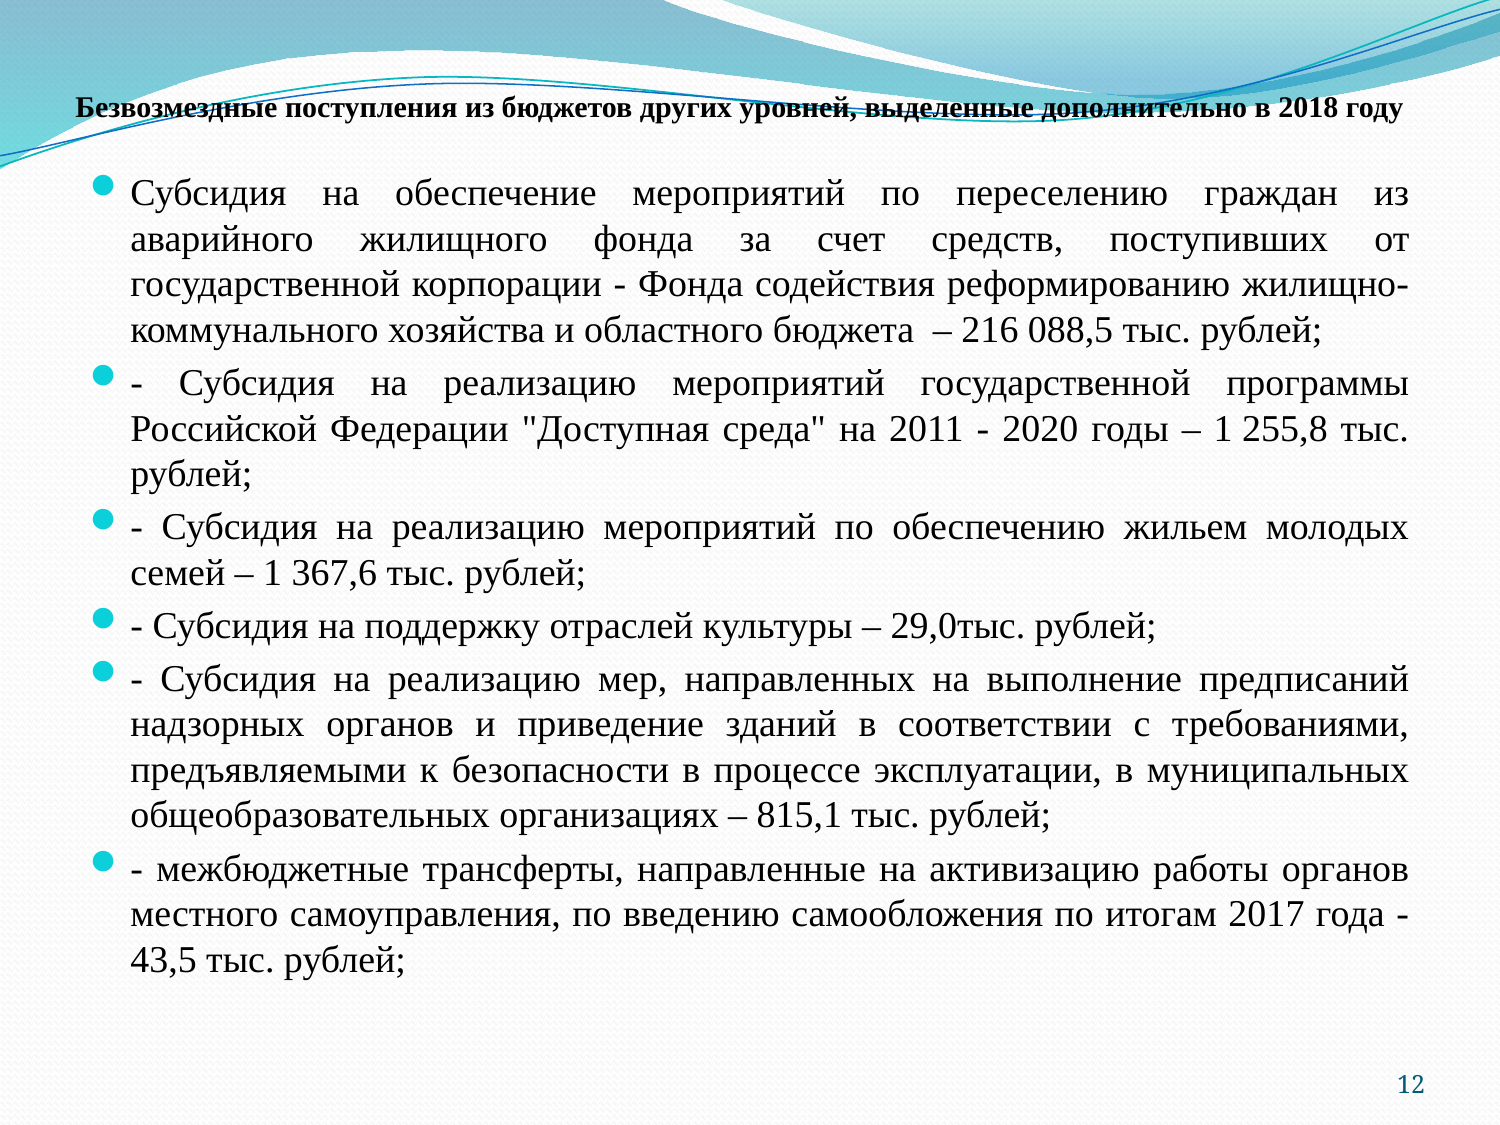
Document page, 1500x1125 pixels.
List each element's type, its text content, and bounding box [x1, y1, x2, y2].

title Безвозмездные поступления из бюджетов других уровней, выделенные дополнительно в 2018 году [64, 54, 1415, 124]
list Субсидия на обеспечение мероприятий по переселению граждан из аварийного жилищного фонда за счет средств, поступивших от государственной корпорации - Фонда содействия реформированию жилищно-коммунального хозяйства и областного бюджета – 216 088,5 тыс. рублей; - Субсидия на реализацию мероприятий государственной программы Российской Федерации "Доступная среда" на 2011 - 2020 годы – 1 255,8 тыс. рублей; - Субсидия на реализацию мероприятий по обеспечению жильем молодых семей – 1 367,6 тыс. рублей; - Субсидия на поддержку отраслей культуры – 29,0тыс. рублей; - Субсидия на реализацию мер, направленных на выполнение предписаний надзорных органов и приведение зданий в соответствии с требованиями, предъявляемыми к безопасности в процессе эксплуатации, в муниципальных общеобразовательных организациях – 815,1 тыс. рублей; - межбюджетные трансферты, направленные на активизацию работы органов местного самоуправления, по введению самообложения по итогам 2017 года - 43,5 тыс. рублей; [75, 160, 1425, 1038]
slide_number 12 [1299, 1042, 1425, 1103]
